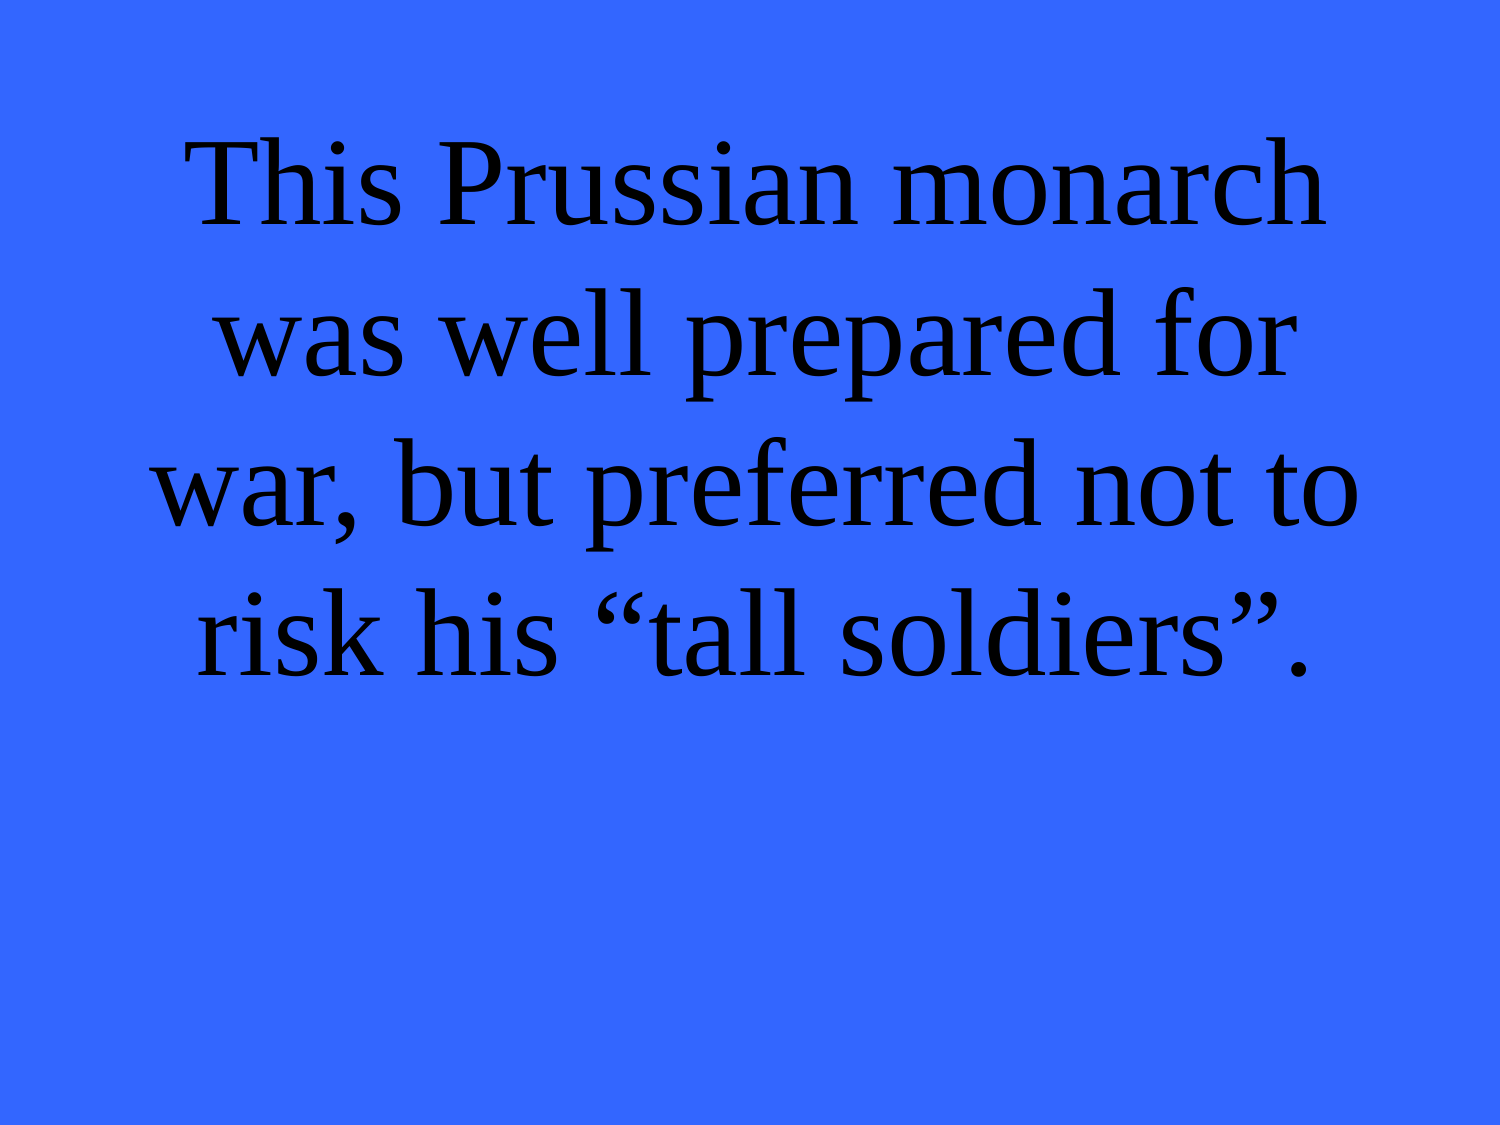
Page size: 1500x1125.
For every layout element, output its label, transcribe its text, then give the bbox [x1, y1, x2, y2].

title This Prussian monarch was well prepared for war, but preferred not to risk his “tall soldiers”. [99, 99, 1413, 700]
